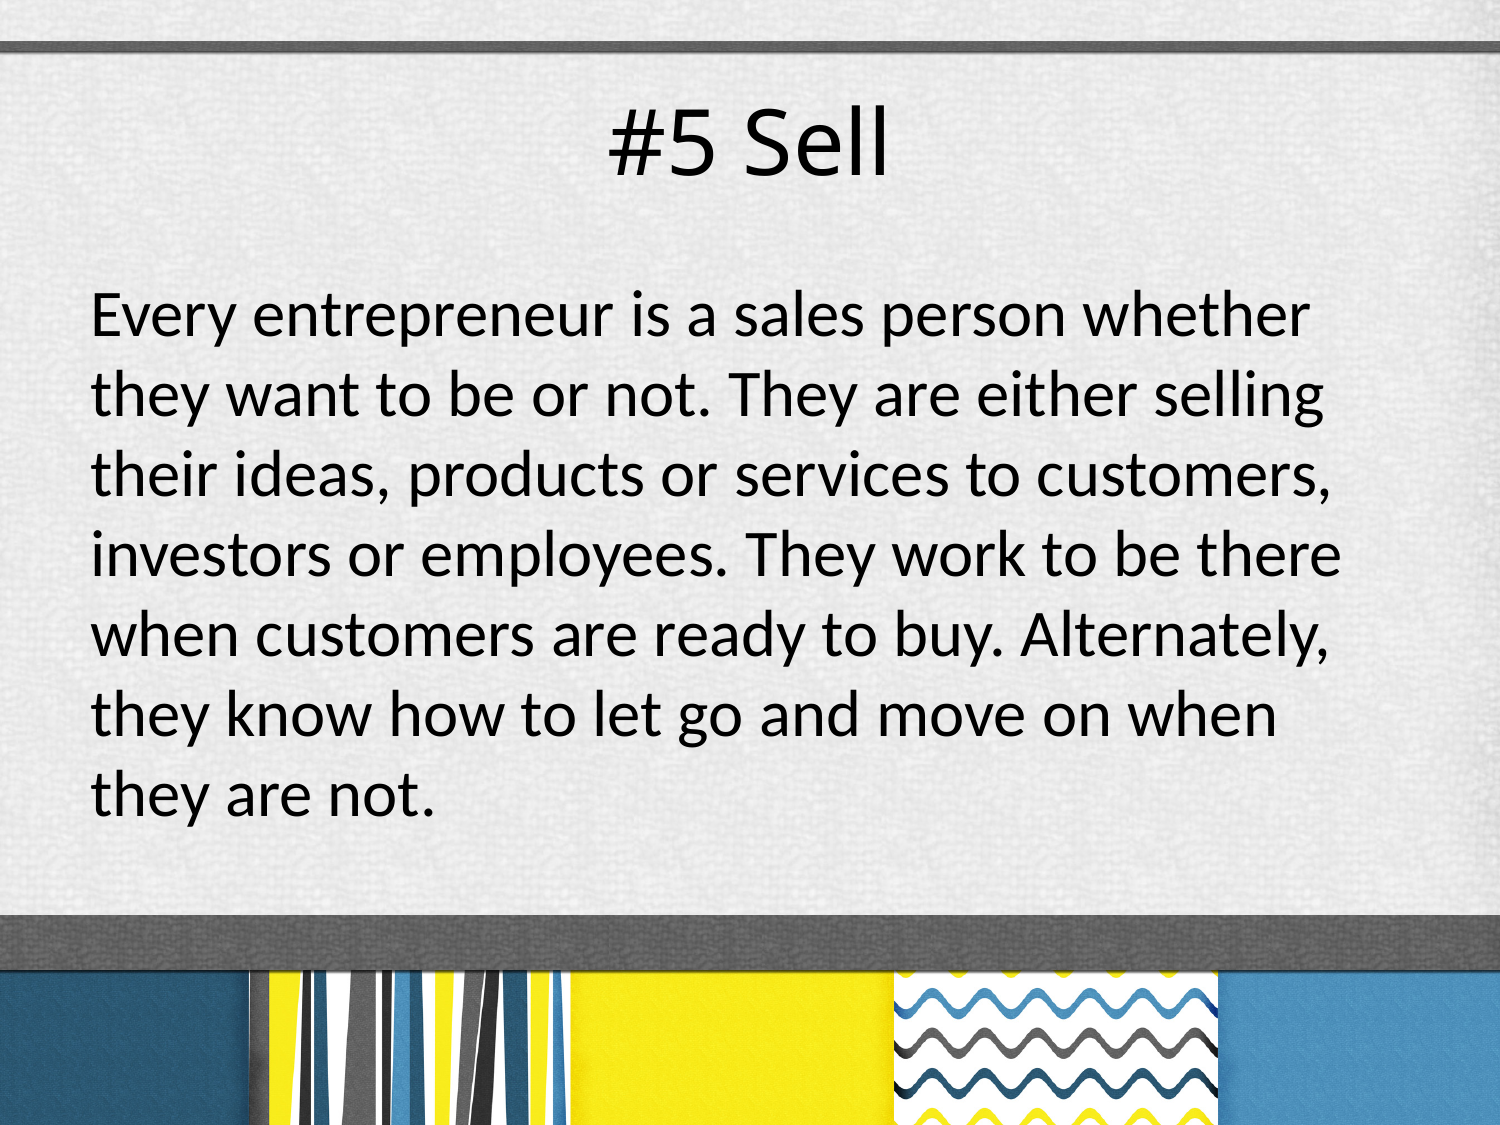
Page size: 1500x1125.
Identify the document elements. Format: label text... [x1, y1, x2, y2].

list Every entrepreneur is a sales person whether they want to be or not. They are either selling their ideas, products or services to customers, investors or employees. They work to be there when customers are ready to buy. Alternately, they know how to let go and move on when they are not. [75, 262, 1425, 1005]
title #5 Sell [75, 45, 1425, 233]
picture [0, 0, 1500, 1125]
